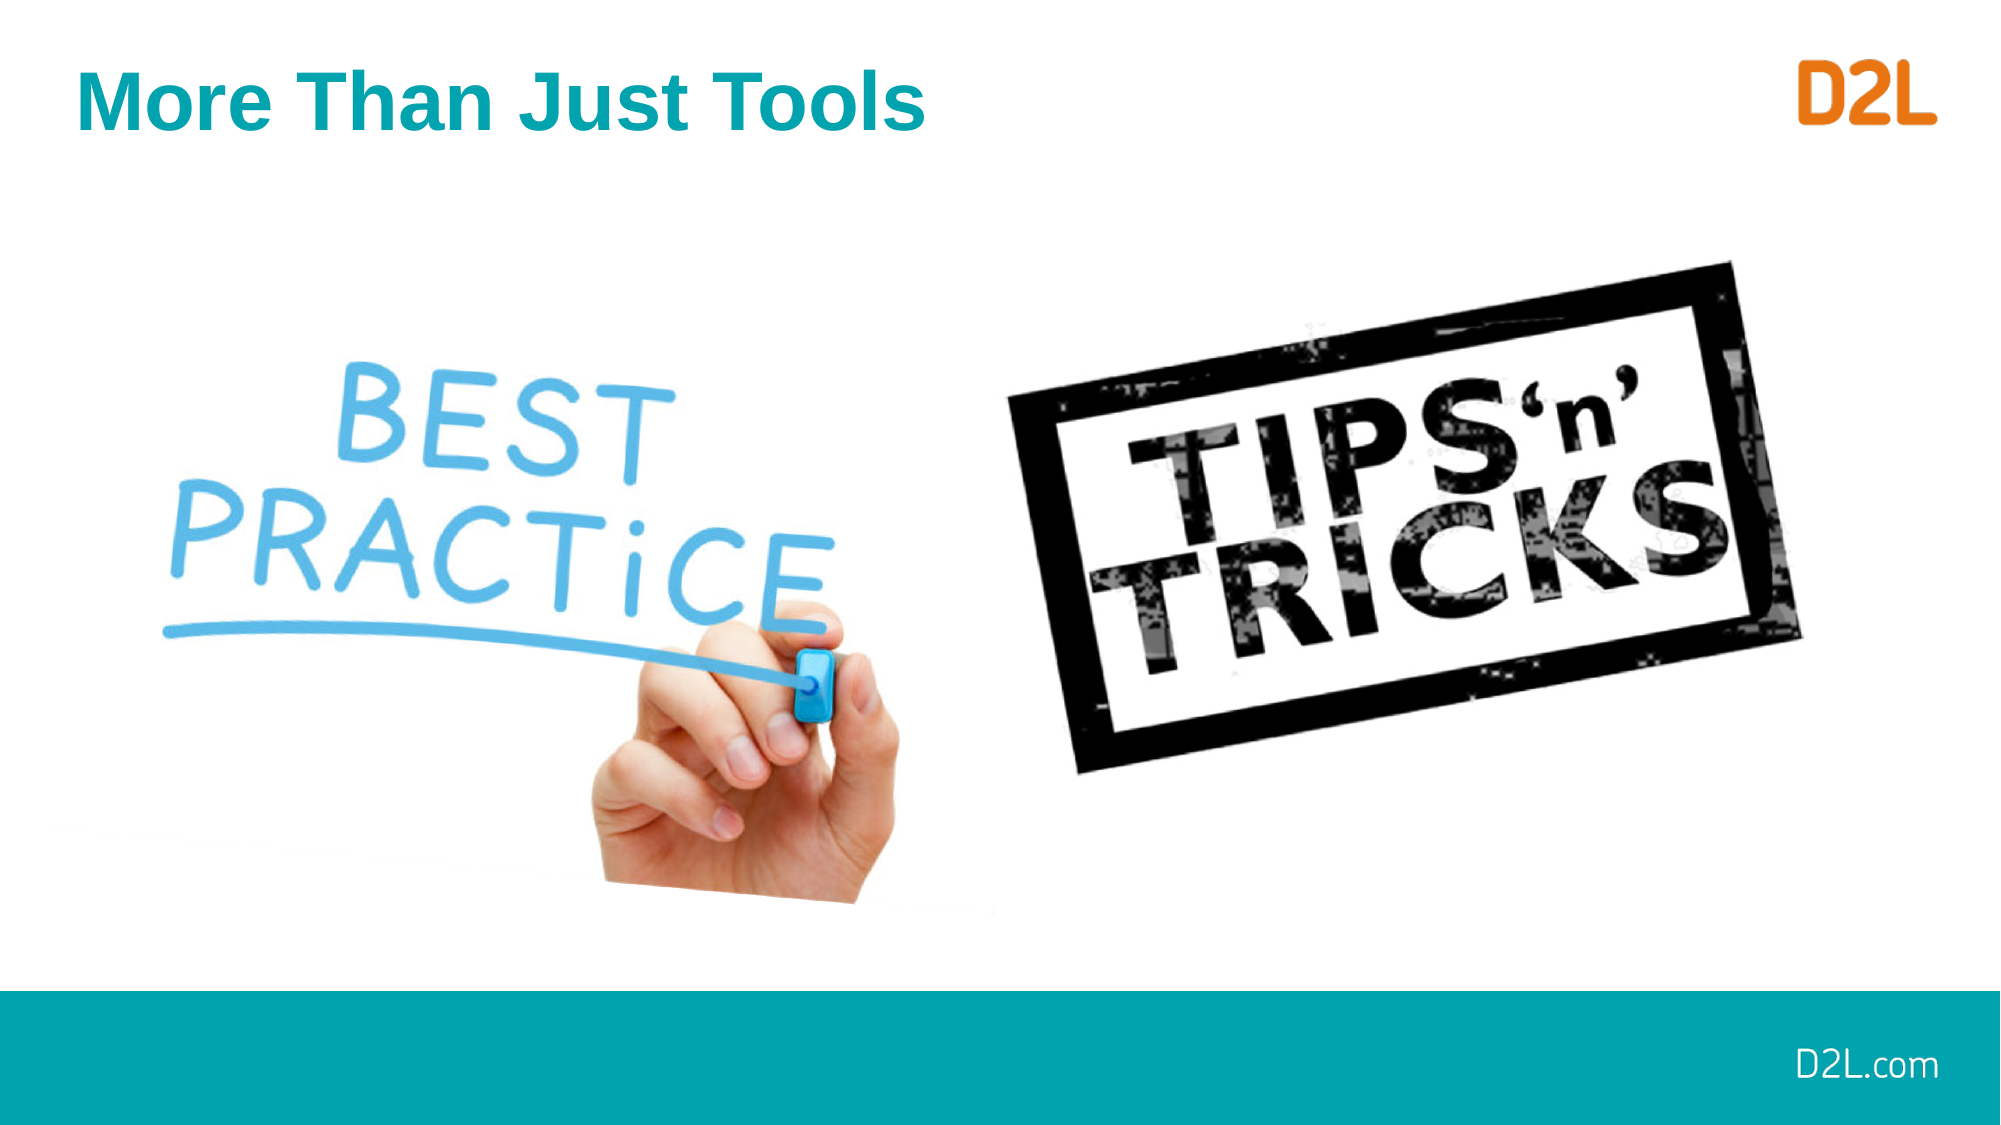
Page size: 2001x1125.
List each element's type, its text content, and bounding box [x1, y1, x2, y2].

picture [45, 0, 2000, 1125]
title More Than Just Tools [60, 51, 1283, 269]
